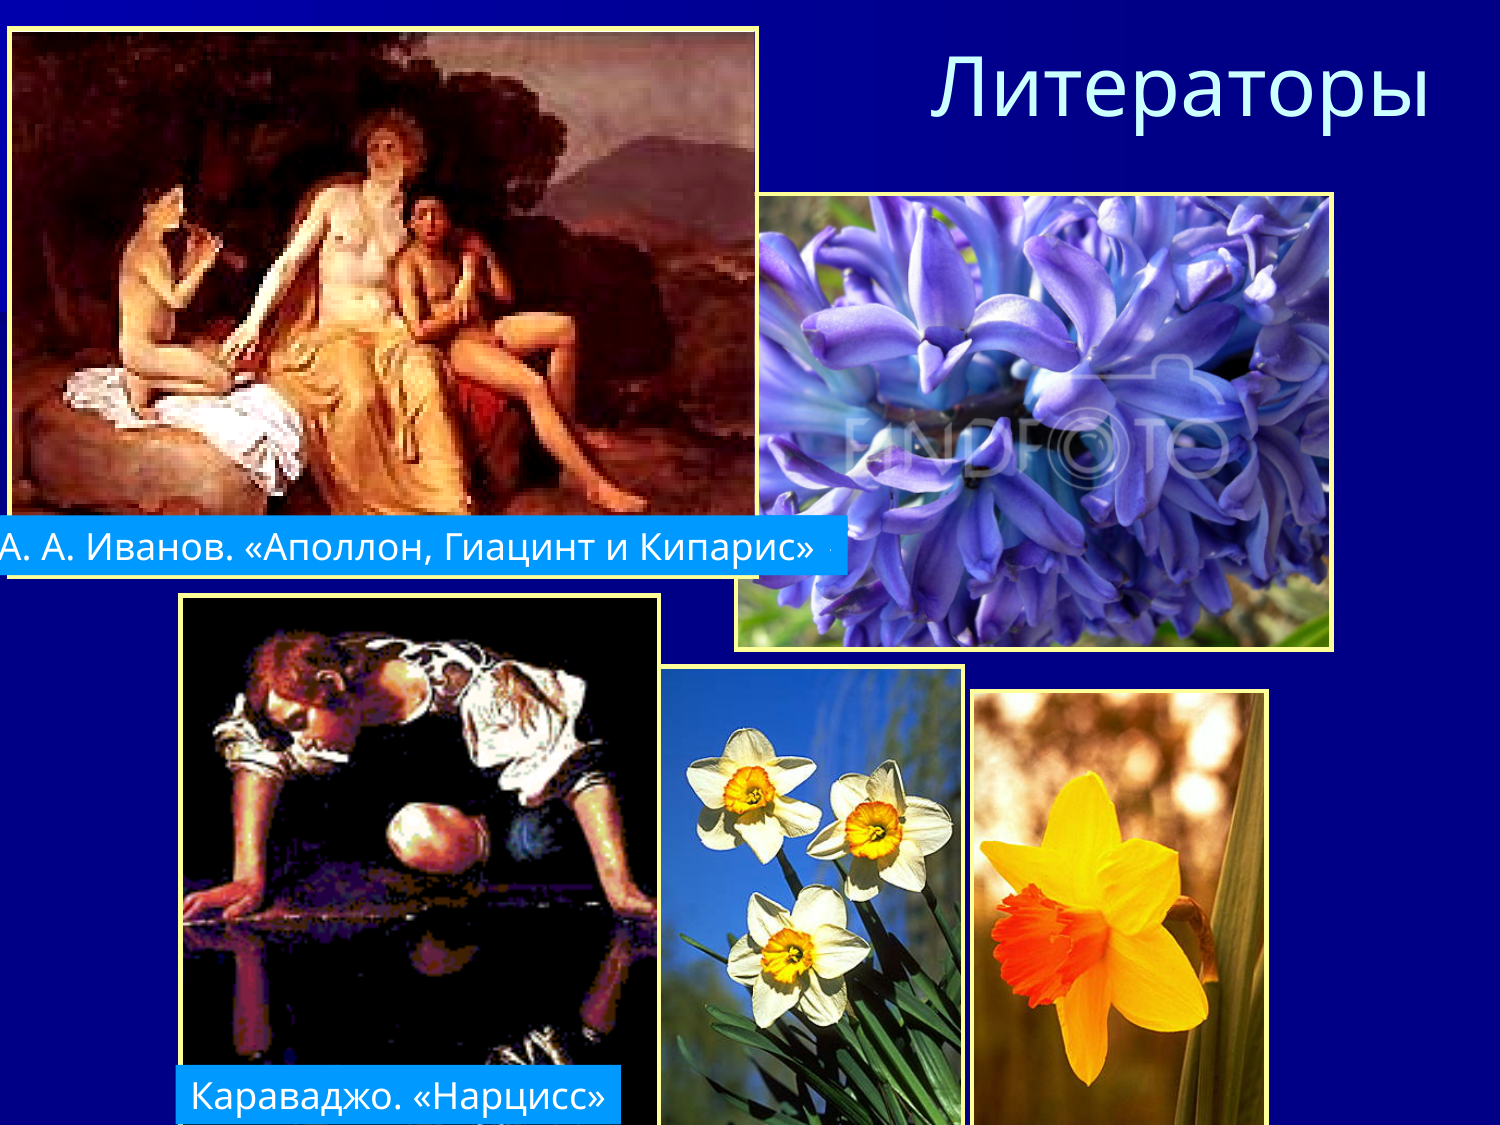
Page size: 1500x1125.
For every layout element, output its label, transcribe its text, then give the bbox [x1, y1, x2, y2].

picture [974, 692, 1265, 1125]
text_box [182, 597, 657, 1125]
picture [738, 196, 1330, 648]
title Литераторы [903, 42, 1461, 124]
picture [657, 668, 961, 1125]
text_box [0, 30, 813, 576]
